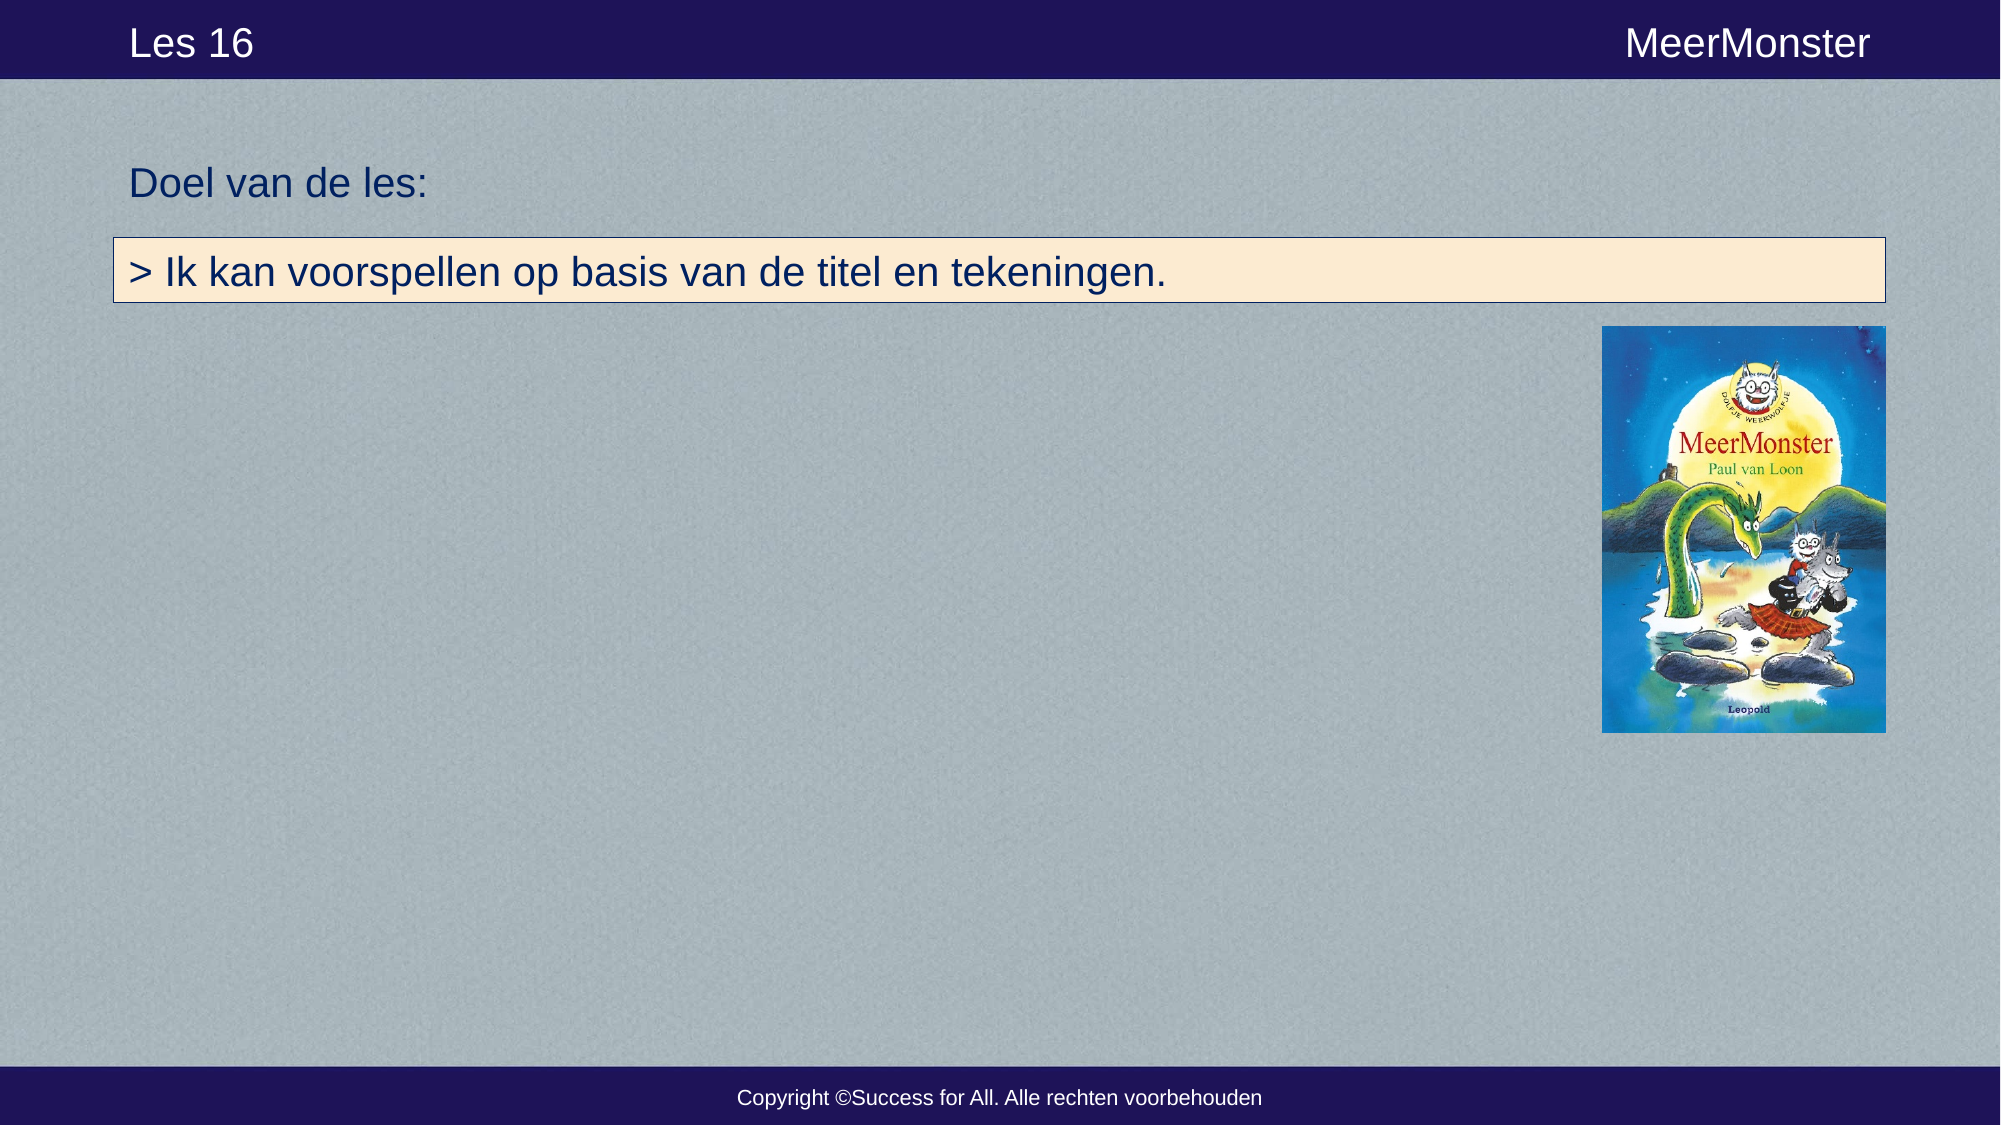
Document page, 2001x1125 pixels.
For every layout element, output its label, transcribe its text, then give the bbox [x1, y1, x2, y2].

text_box Copyright ©Success for All. Alle rechten voorbehouden [0, 1076, 2000, 1125]
text_box MeerMonster [999, 8, 1886, 73]
text_box Doel van de les: [113, 148, 1635, 214]
text_box Les 16 [114, 8, 354, 73]
text_box > Ik kan voorspellen op basis van de titel en tekeningen. [113, 237, 1886, 303]
picture [0, 0, 2001, 1125]
